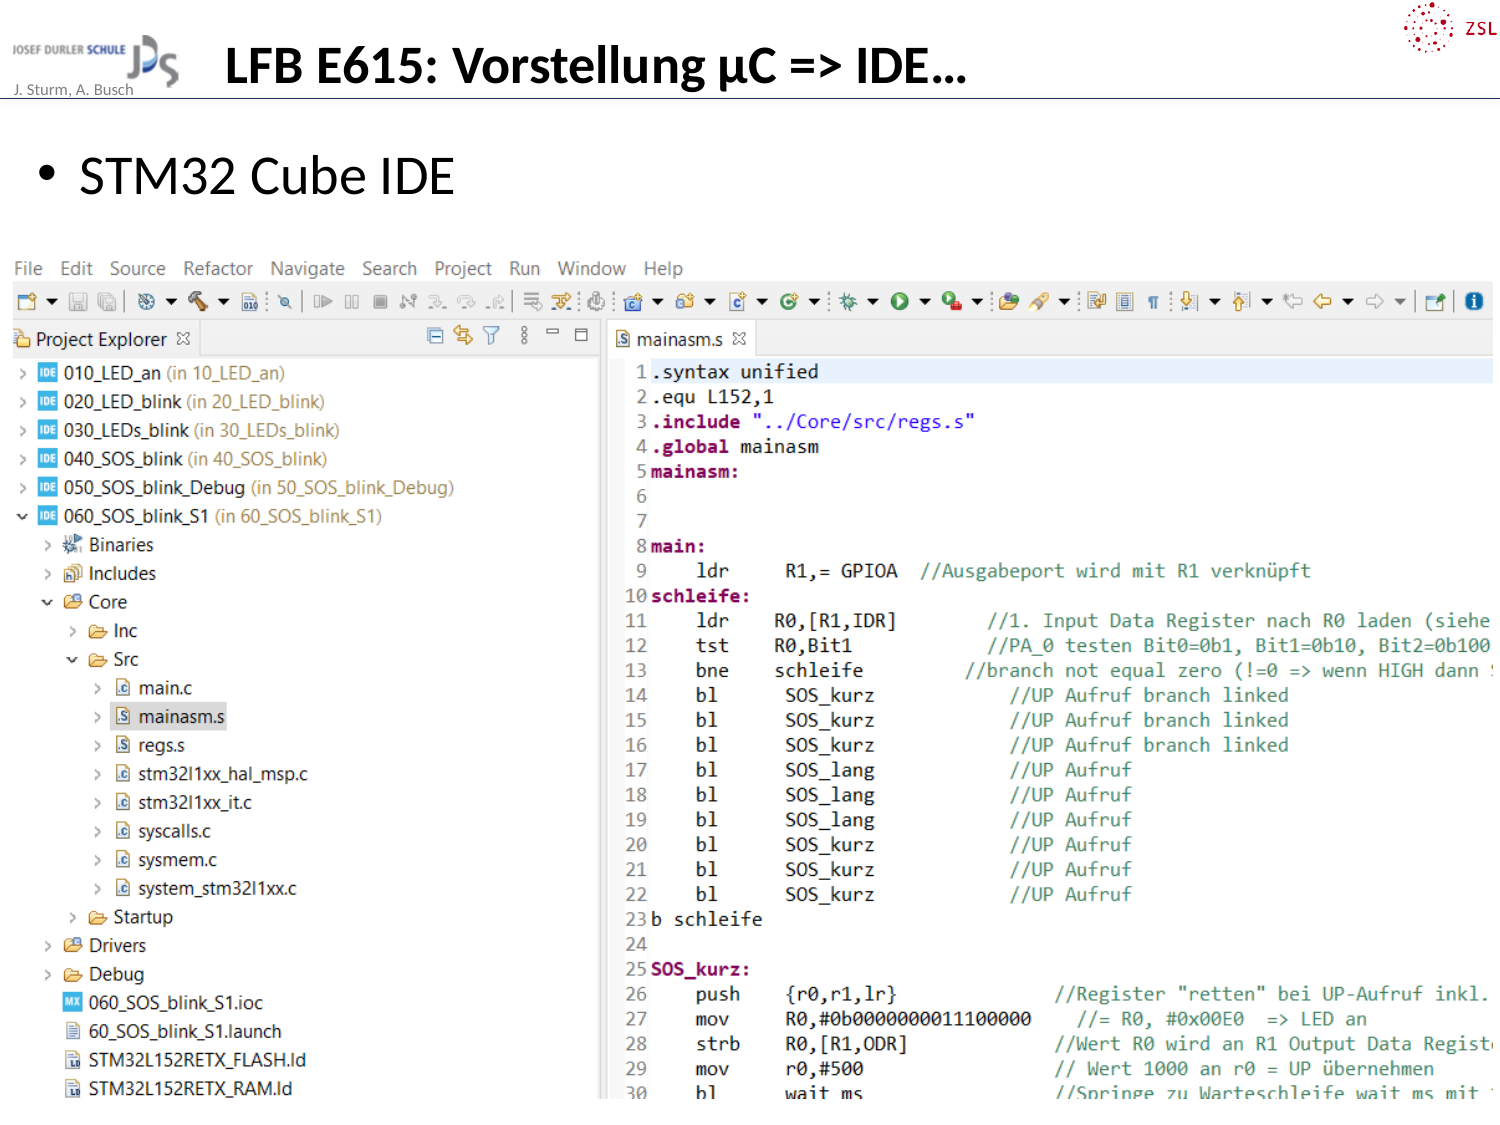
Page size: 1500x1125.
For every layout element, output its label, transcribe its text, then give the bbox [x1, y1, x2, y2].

picture [1402, 1, 1498, 54]
picture [13, 35, 179, 88]
text_box STM32 Cube IDE [22, 131, 472, 214]
picture [13, 254, 1493, 1099]
text_box LFB E615: Vorstellung µC => IDE… [210, 22, 986, 102]
